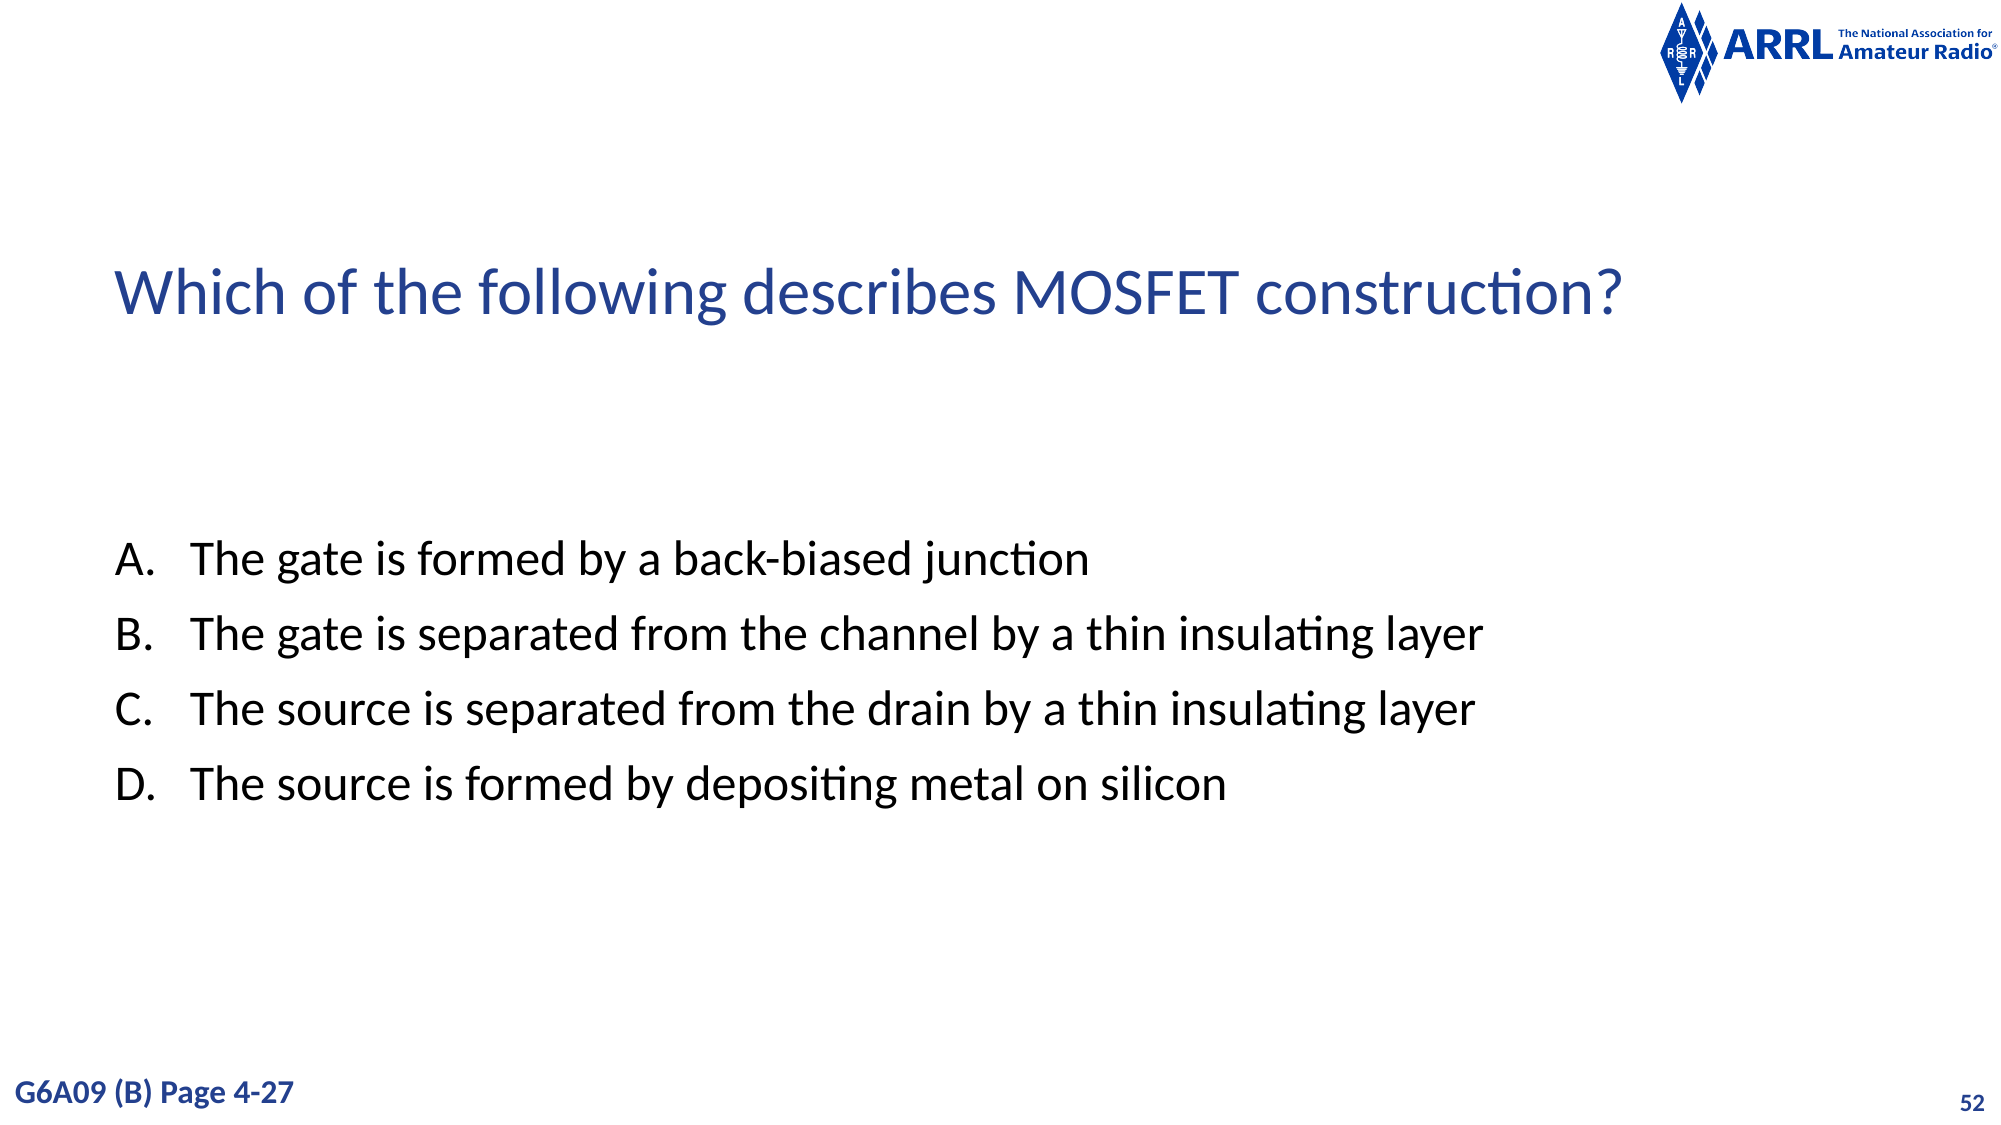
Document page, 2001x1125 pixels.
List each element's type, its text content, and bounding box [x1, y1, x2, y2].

picture [1658, 0, 1999, 106]
text_box G6A09 (B) Page 4-27 [0, 1062, 1313, 1118]
title Which of the following describes MOSFET construction? [99, 249, 1900, 468]
text_box 52 [1899, 1079, 2000, 1125]
list The gate is formed by a back-biased junction The gate is separated from the channel by a thin insulating layer The source is separated from the drain by a thin insulating layer The source is formed by depositing metal on silicon [99, 525, 1900, 1005]
